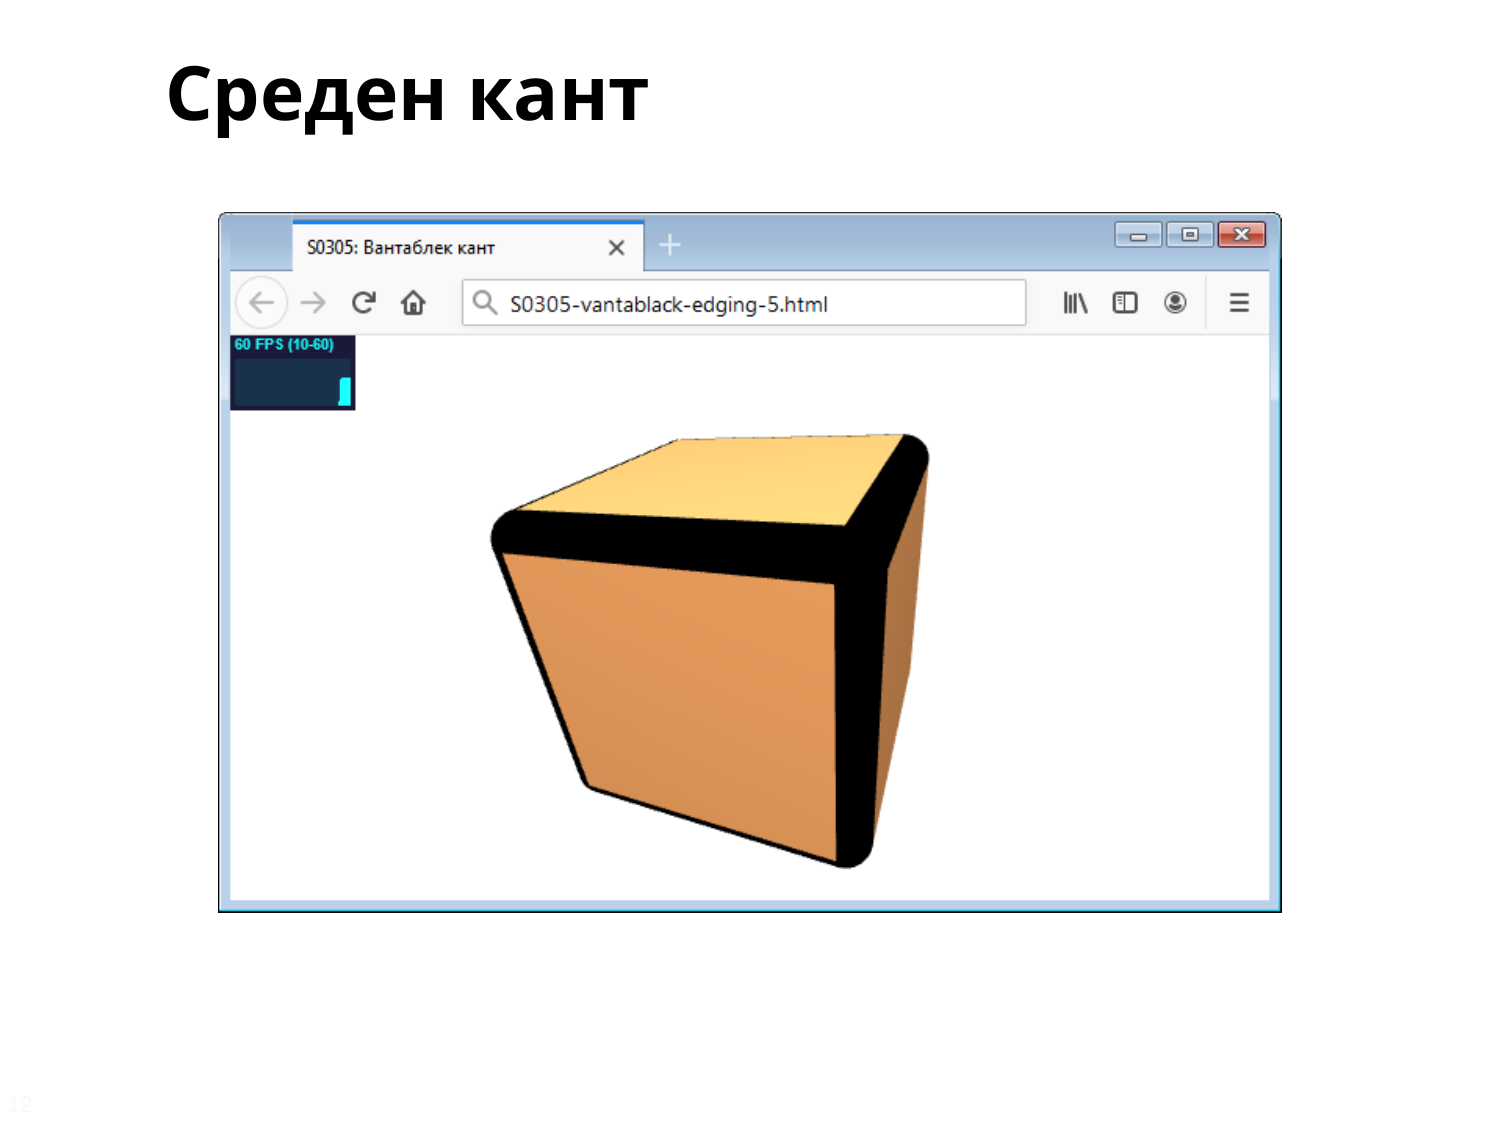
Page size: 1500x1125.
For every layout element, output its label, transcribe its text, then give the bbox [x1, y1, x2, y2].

picture [218, 212, 1282, 913]
list Среден кант [150, 37, 1488, 1113]
